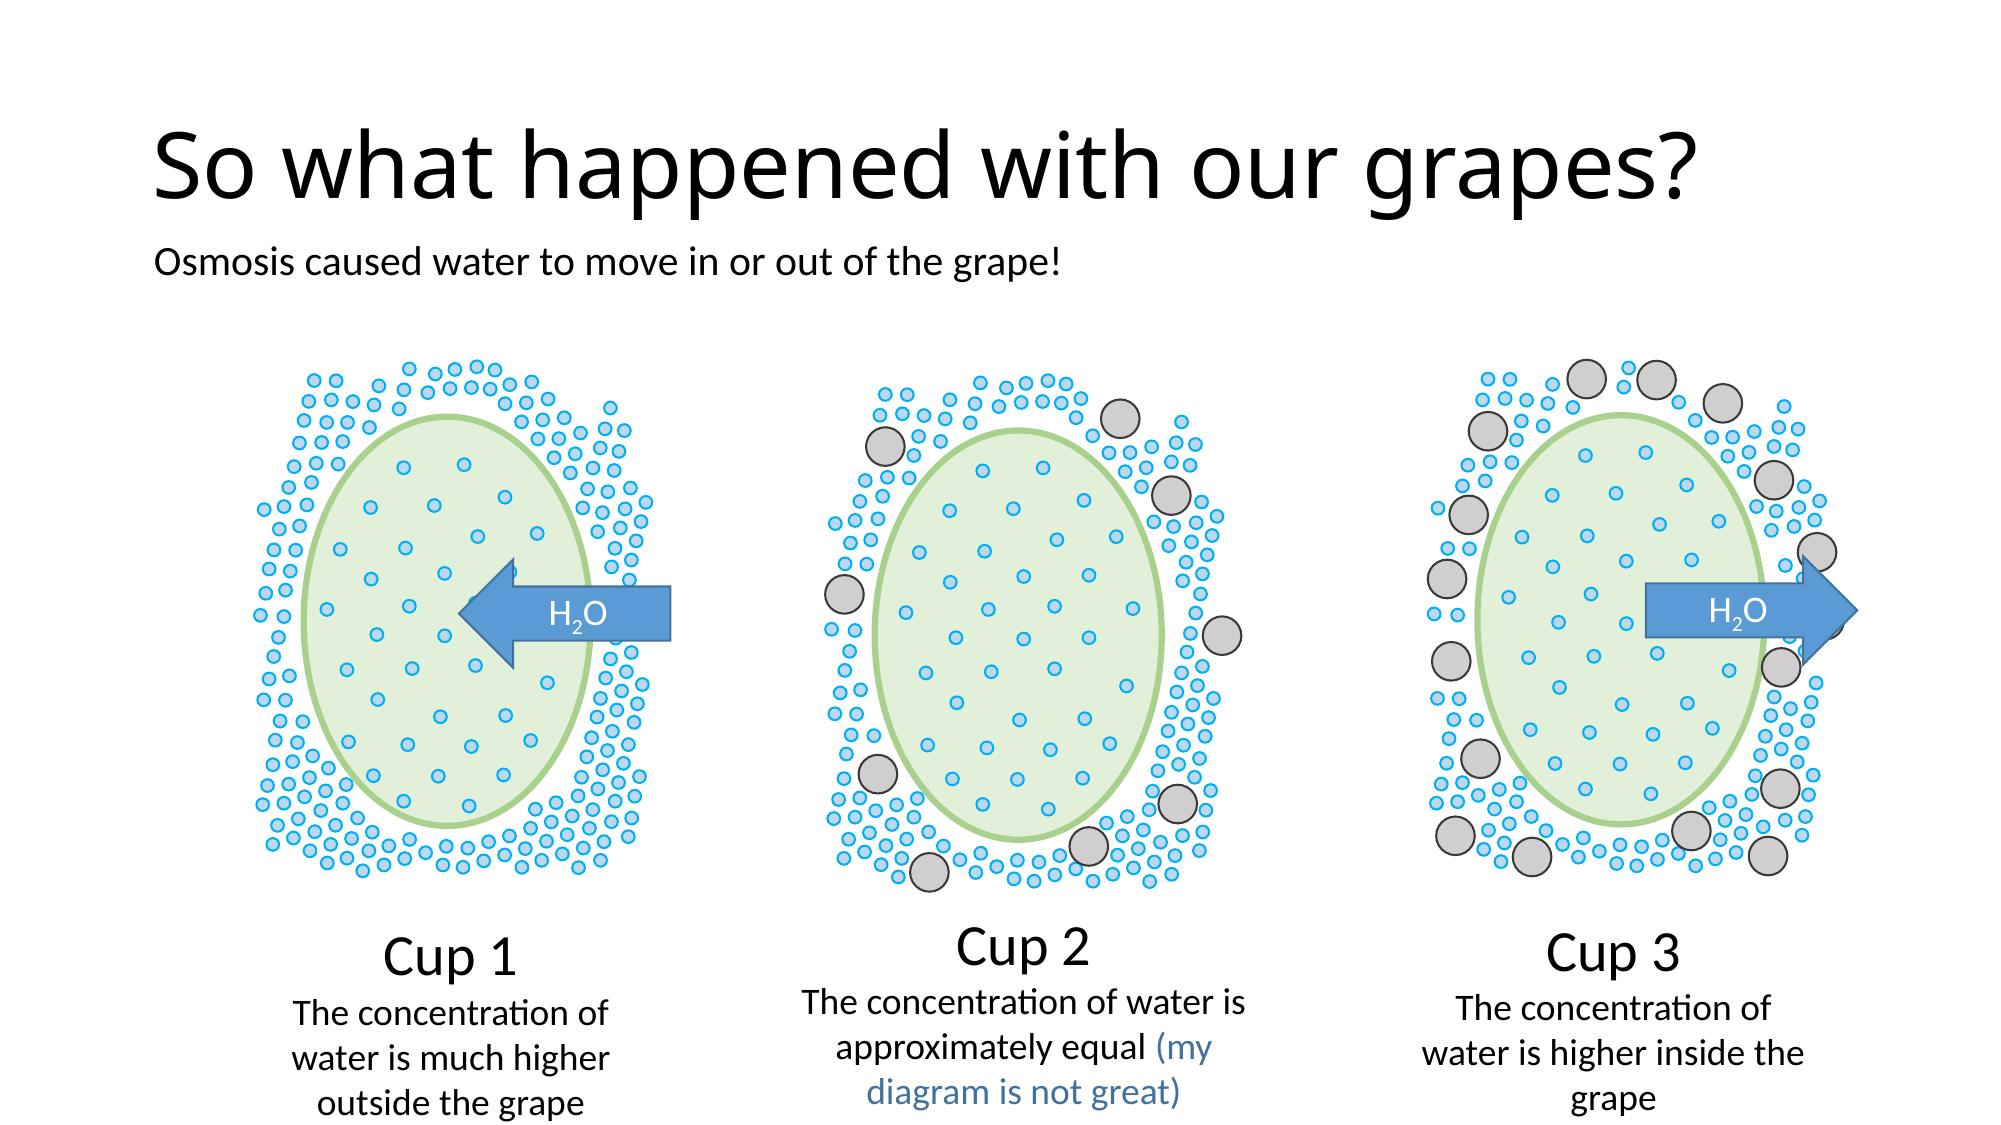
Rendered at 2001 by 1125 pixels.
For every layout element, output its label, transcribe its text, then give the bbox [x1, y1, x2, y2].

text_box [1476, 841, 1492, 857]
text_box [607, 793, 623, 809]
text_box [937, 411, 953, 427]
text_box [623, 645, 639, 660]
text_box [1068, 826, 1110, 867]
text_box Osmosis caused water to move in or out of the grape! [139, 226, 1242, 292]
text_box [600, 484, 616, 500]
text_box [1110, 847, 1126, 863]
text_box [852, 493, 868, 509]
text_box [1191, 843, 1207, 859]
text_box [1654, 832, 1670, 848]
text_box [281, 776, 297, 792]
text_box [1160, 723, 1176, 739]
text_box [359, 415, 536, 458]
text_box [1433, 776, 1449, 792]
text_box [1450, 607, 1466, 623]
text_box [278, 692, 293, 708]
text_box [288, 542, 304, 558]
text_box [1164, 866, 1180, 882]
text_box [1085, 428, 1101, 444]
text_box [1768, 503, 1784, 519]
text_box [397, 851, 413, 867]
text_box [906, 816, 922, 825]
text_box [290, 811, 306, 827]
text_box [307, 824, 323, 840]
text_box [607, 540, 623, 556]
text_box [1481, 822, 1496, 838]
text_box [1796, 479, 1812, 495]
text_box [292, 435, 307, 451]
text_box [1150, 763, 1166, 779]
text_box [1101, 445, 1117, 461]
text_box [852, 790, 868, 806]
text_box [1199, 547, 1215, 563]
text_box [1801, 787, 1817, 803]
text_box [306, 373, 322, 388]
text_box [1435, 815, 1476, 857]
text_box [282, 563, 298, 579]
text_box [1803, 694, 1819, 710]
text_box [878, 838, 894, 854]
text_box [1785, 442, 1801, 458]
text_box [427, 366, 443, 382]
text_box [949, 816, 1088, 841]
text_box [1807, 512, 1823, 528]
text_box [517, 841, 533, 857]
text_box [260, 778, 275, 793]
text_box [296, 413, 312, 428]
text_box [396, 382, 412, 398]
text_box [1031, 854, 1047, 870]
text_box [571, 860, 587, 876]
text_box [935, 838, 951, 854]
text_box [561, 642, 591, 748]
text_box [567, 446, 583, 462]
text_box [1145, 783, 1161, 799]
text_box [1545, 376, 1561, 392]
text_box [1174, 414, 1190, 430]
text_box [402, 831, 418, 847]
text_box [302, 843, 318, 859]
text_box [889, 797, 899, 813]
text_box [1509, 432, 1524, 446]
text_box [853, 682, 868, 698]
text_box [1142, 874, 1158, 890]
text_box [1026, 873, 1042, 889]
text_box [564, 808, 580, 824]
text_box [1174, 665, 1190, 681]
text_box [1777, 812, 1793, 828]
text_box [1707, 851, 1723, 867]
text_box [1552, 801, 1690, 826]
text_box [1725, 429, 1741, 445]
text_box [626, 714, 642, 730]
text_box [890, 869, 906, 885]
text_box [968, 865, 984, 880]
text_box [962, 415, 978, 431]
text_box [1125, 860, 1141, 876]
text_box [859, 556, 875, 572]
text_box [604, 559, 620, 575]
text_box [295, 714, 311, 730]
text_box [868, 803, 884, 819]
text_box [1430, 690, 1445, 706]
text_box [847, 809, 863, 825]
text_box [1496, 835, 1512, 851]
text_box [596, 834, 612, 850]
text_box [1105, 866, 1121, 882]
text_box [502, 828, 517, 844]
text_box [1535, 418, 1551, 434]
text_box [364, 824, 380, 840]
text_box [366, 397, 382, 413]
text_box [1766, 689, 1782, 705]
text_box [1621, 360, 1637, 376]
text_box [1511, 836, 1553, 878]
text_box [598, 670, 614, 686]
text_box [627, 788, 643, 804]
text_box [1746, 424, 1762, 439]
text_box [998, 380, 1014, 396]
text_box [1487, 801, 1503, 817]
text_box [1760, 647, 1802, 688]
text_box [1794, 735, 1810, 751]
text_box [873, 857, 889, 873]
text_box [1733, 825, 1749, 841]
text_box [1502, 371, 1518, 387]
text_box [1169, 684, 1185, 700]
text_box [632, 769, 647, 785]
text_box [391, 401, 407, 417]
text_box [1782, 639, 1797, 645]
text_box [1429, 795, 1444, 811]
text_box [502, 377, 518, 393]
text_box [862, 825, 877, 841]
text_box [1426, 606, 1442, 622]
text_box [418, 845, 434, 861]
text_box [1053, 395, 1069, 411]
text_box [866, 728, 882, 744]
text_box [487, 362, 503, 378]
text_box [638, 494, 654, 510]
text_box [1448, 494, 1490, 536]
text_box [261, 671, 277, 687]
text_box [1176, 737, 1191, 753]
text_box [371, 378, 387, 394]
text_box [575, 500, 591, 516]
text_box [1634, 839, 1650, 855]
text_box [285, 754, 301, 770]
text_box [1462, 541, 1477, 557]
text_box [1140, 479, 1149, 495]
text_box [1195, 566, 1210, 582]
text_box [1183, 534, 1199, 550]
text_box [1068, 410, 1084, 426]
text_box [1180, 716, 1196, 732]
text_box [323, 836, 339, 852]
text_box [314, 435, 330, 450]
text_box [559, 827, 575, 843]
text_box [529, 813, 542, 817]
text_box [873, 518, 899, 752]
text_box [1140, 460, 1154, 476]
title So what happened with our grapes? [137, 59, 1863, 278]
text_box [595, 505, 610, 521]
text_box [265, 757, 281, 773]
text_box [281, 668, 297, 684]
text_box [1790, 421, 1806, 437]
text_box [1744, 786, 1760, 802]
text_box [267, 732, 283, 748]
text_box [299, 497, 315, 513]
text_box [1743, 463, 1752, 479]
text_box [344, 831, 360, 846]
text_box H2O [561, 585, 672, 642]
text_box [603, 651, 618, 667]
text_box [879, 469, 895, 485]
text_box [535, 412, 551, 428]
text_box [304, 474, 319, 490]
text_box [1477, 473, 1493, 489]
text_box [1704, 430, 1720, 445]
text_box [1187, 769, 1203, 785]
text_box [261, 561, 277, 577]
text_box [482, 381, 498, 397]
text_box [1470, 787, 1486, 803]
text_box [581, 820, 597, 836]
text_box [355, 863, 371, 879]
text_box [1058, 376, 1074, 392]
text_box [942, 392, 958, 408]
text_box [617, 501, 633, 517]
text_box [1178, 554, 1194, 570]
text_box [1717, 813, 1733, 828]
text_box [1188, 515, 1204, 531]
text_box [1188, 605, 1204, 621]
text_box [1565, 399, 1581, 415]
text_box [1163, 454, 1179, 470]
text_box [302, 523, 320, 720]
text_box [1114, 828, 1130, 844]
text_box [1460, 738, 1501, 780]
text_box [826, 811, 842, 827]
text_box [1755, 819, 1771, 835]
text_box [847, 623, 863, 638]
text_box [1649, 851, 1665, 867]
text_box [1175, 828, 1190, 844]
text_box [1722, 801, 1738, 809]
text_box [376, 857, 392, 873]
text_box [394, 813, 500, 827]
text_box [1141, 802, 1157, 818]
text_box [623, 552, 639, 568]
text_box [1540, 396, 1556, 411]
text_box [863, 532, 879, 548]
text_box [514, 859, 530, 875]
text_box [1766, 439, 1782, 454]
text_box [297, 789, 313, 805]
text_box [836, 850, 852, 866]
text_box [1439, 755, 1455, 771]
text_box [1763, 708, 1779, 724]
text_box [460, 840, 476, 856]
text_box [562, 465, 578, 481]
text_box [603, 400, 618, 416]
text_box [1006, 871, 1022, 887]
text_box [933, 433, 949, 449]
text_box [543, 814, 559, 830]
text_box [276, 609, 292, 625]
text_box [1209, 508, 1225, 524]
text_box [438, 838, 454, 854]
text_box [1193, 586, 1208, 602]
text_box [335, 434, 351, 450]
text_box [1440, 540, 1456, 556]
text_box [1085, 873, 1101, 889]
text_box [271, 629, 287, 645]
text_box [469, 359, 485, 375]
text_box [1099, 398, 1141, 440]
text_box [884, 817, 900, 832]
text_box [1430, 500, 1446, 516]
text_box [906, 448, 922, 461]
text_box [1760, 768, 1801, 810]
text_box [514, 414, 530, 430]
text_box [420, 385, 436, 401]
text_box [872, 407, 888, 423]
text_box [1157, 783, 1199, 825]
text_box [1671, 394, 1687, 410]
text_box [899, 831, 915, 847]
text_box [575, 840, 591, 856]
text_box H2O [1743, 553, 1859, 667]
text_box [1523, 809, 1539, 825]
text_box [1185, 697, 1201, 713]
text_box [1636, 359, 1677, 401]
text_box [857, 753, 899, 795]
text_box [1773, 741, 1789, 757]
text_box [1073, 391, 1089, 407]
text_box [1161, 538, 1177, 554]
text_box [1502, 446, 1743, 801]
text_box [991, 399, 1007, 415]
text_box [497, 396, 513, 412]
text_box [540, 391, 556, 407]
text_box [1119, 816, 1135, 825]
text_box [1513, 413, 1529, 429]
text_box [609, 642, 623, 646]
text_box [271, 521, 287, 537]
text_box [1182, 457, 1198, 473]
text_box [340, 415, 355, 430]
text_box [401, 361, 417, 377]
text_box [895, 406, 910, 422]
text_box [1151, 475, 1192, 516]
text_box [272, 713, 288, 729]
text_box [1203, 783, 1219, 799]
text_box [256, 692, 272, 708]
text_box [1140, 524, 1163, 746]
text_box [328, 817, 343, 833]
text_box [600, 743, 615, 758]
text_box [899, 387, 915, 403]
text_box [1482, 454, 1498, 470]
text_box [843, 535, 858, 551]
text_box [1480, 371, 1496, 387]
text_box [1702, 382, 1744, 424]
text_box [1805, 767, 1821, 783]
text_box [1796, 531, 1838, 572]
text_box [1179, 644, 1195, 660]
text_box [837, 662, 853, 678]
text_box [1469, 712, 1485, 728]
text_box [1204, 528, 1220, 543]
text_box [1797, 644, 1802, 658]
text_box [1701, 801, 1717, 816]
text_box [463, 380, 479, 396]
text_box [628, 533, 644, 549]
text_box [1688, 858, 1704, 874]
text_box [634, 677, 650, 692]
text_box [877, 386, 893, 402]
text_box [339, 850, 355, 866]
text_box [584, 730, 600, 746]
text_box [824, 621, 840, 637]
text_box [1099, 816, 1114, 831]
text_box [1747, 768, 1763, 784]
text_box [1753, 459, 1795, 501]
text_box [1800, 713, 1816, 729]
text_box [618, 664, 634, 680]
text_box [1591, 843, 1607, 859]
text_box [1040, 373, 1056, 389]
text_box [286, 459, 302, 475]
text_box [1201, 615, 1243, 657]
text_box [1570, 849, 1586, 865]
text_box [265, 836, 281, 852]
text_box [1791, 499, 1807, 515]
text_box [1455, 775, 1470, 791]
text_box [524, 374, 540, 390]
text_box [1166, 519, 1182, 535]
text_box [849, 706, 865, 722]
text_box [1797, 809, 1813, 825]
text_box [1493, 854, 1509, 870]
text_box [614, 683, 630, 699]
text_box [1146, 854, 1162, 870]
text_box [832, 685, 848, 701]
text_box [1155, 744, 1171, 760]
text_box [313, 803, 328, 818]
text_box [590, 781, 606, 797]
text_box [597, 421, 613, 437]
text_box [593, 690, 608, 706]
text_box [585, 802, 601, 818]
text_box [258, 585, 274, 601]
text_box [973, 845, 989, 861]
text_box [1712, 832, 1728, 848]
text_box [476, 853, 492, 869]
text_box [1747, 835, 1789, 877]
text_box [623, 480, 638, 496]
text_box [252, 607, 268, 623]
text_box [345, 394, 361, 410]
text_box [621, 572, 637, 585]
text_box [1206, 690, 1221, 706]
text_box [1771, 419, 1787, 435]
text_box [899, 461, 1140, 816]
text_box [916, 408, 932, 424]
text_box [1794, 827, 1810, 843]
text_box [972, 375, 988, 391]
text_box [381, 838, 397, 854]
text_box [1671, 810, 1712, 852]
text_box [1198, 802, 1214, 818]
text_box [837, 556, 853, 572]
text_box [1743, 444, 1757, 460]
text_box [1188, 437, 1203, 452]
text_box [447, 362, 463, 377]
text_box [1451, 691, 1467, 707]
text_box [1475, 392, 1491, 408]
text_box [921, 824, 937, 840]
text_box [824, 574, 865, 615]
text_box [1476, 502, 1502, 737]
text_box [1195, 824, 1211, 840]
text_box [1441, 731, 1457, 747]
text_box [308, 455, 322, 471]
text_box [595, 762, 611, 778]
text_box [1670, 846, 1686, 861]
text_box [836, 771, 852, 787]
text_box [266, 649, 282, 664]
text_box [1687, 412, 1703, 428]
text_box [1538, 823, 1554, 839]
text_box [1612, 837, 1628, 853]
text_box [592, 440, 608, 456]
text_box [1467, 410, 1509, 452]
text_box [620, 829, 636, 845]
text_box [530, 431, 546, 447]
text_box Cup 2 The concentration of water is approximately equal (my diagram is not great) [760, 899, 1288, 1120]
text_box [611, 443, 627, 459]
text_box [593, 852, 608, 868]
text_box [551, 431, 567, 447]
text_box [1164, 704, 1179, 720]
text_box [1146, 514, 1162, 530]
text_box [827, 706, 843, 722]
text_box [1783, 701, 1798, 717]
text_box [589, 709, 605, 725]
text_box [1182, 625, 1198, 641]
text_box [1130, 841, 1146, 857]
text_box [481, 834, 497, 850]
text_box [580, 481, 596, 497]
text_box [1753, 747, 1768, 763]
text_box [579, 749, 595, 765]
text_box [323, 392, 339, 408]
text_box [554, 846, 570, 862]
text_box [1167, 848, 1183, 864]
text_box [556, 410, 572, 426]
text_box [1575, 830, 1591, 846]
text_box [1047, 867, 1063, 883]
text_box [1122, 445, 1138, 461]
text_box [1501, 816, 1517, 832]
text_box [1491, 782, 1502, 797]
text_box [831, 792, 847, 807]
text_box [1808, 675, 1824, 691]
text_box [350, 813, 366, 826]
text_box [615, 755, 631, 771]
text_box [1168, 435, 1184, 451]
text_box [1778, 722, 1794, 738]
text_box [1497, 390, 1513, 406]
text_box [629, 696, 645, 712]
text_box [497, 847, 513, 863]
text_box [1776, 399, 1792, 414]
text_box [539, 833, 554, 849]
text_box [1052, 848, 1068, 864]
text_box [1795, 571, 1802, 582]
text_box [838, 746, 854, 762]
text_box [1789, 754, 1805, 770]
text_box [1743, 639, 1765, 730]
text_box [941, 429, 1096, 461]
text_box [455, 859, 471, 875]
text_box [1519, 392, 1535, 408]
text_box [624, 810, 640, 826]
text_box [435, 857, 451, 873]
text_box [1018, 375, 1034, 391]
text_box [1135, 822, 1151, 838]
text_box [319, 855, 335, 871]
text_box [1566, 358, 1608, 400]
text_box [1450, 794, 1466, 810]
text_box [1068, 861, 1084, 877]
text_box [1738, 807, 1754, 822]
text_box [276, 499, 292, 515]
text_box [362, 420, 377, 435]
text_box [1194, 494, 1210, 510]
text_box [1616, 379, 1632, 395]
text_box [875, 488, 891, 504]
text_box [361, 843, 377, 859]
text_box [1777, 558, 1793, 573]
text_box [909, 852, 950, 893]
text_box [894, 850, 910, 866]
text_box [989, 859, 1005, 875]
text_box [328, 373, 344, 389]
text_box [574, 769, 589, 785]
text_box [256, 502, 272, 518]
text_box [534, 852, 550, 868]
text_box [255, 797, 271, 813]
text_box [561, 494, 590, 585]
text_box [1430, 640, 1472, 682]
text_box [1749, 499, 1764, 514]
text_box [1197, 728, 1213, 744]
text_box [1144, 439, 1160, 455]
text_box [911, 428, 927, 444]
text_box [518, 395, 534, 411]
text_box [1455, 478, 1470, 494]
text_box [570, 788, 586, 804]
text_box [320, 458, 561, 813]
text_box [590, 524, 606, 540]
text_box [266, 542, 282, 558]
text_box Cup 3 The concentration of water is higher inside the grape [1395, 905, 1832, 1125]
text_box [292, 518, 308, 534]
text_box [1035, 394, 1051, 409]
text_box [270, 817, 286, 833]
text_box [276, 795, 292, 811]
text_box [585, 460, 601, 476]
text_box [843, 727, 859, 743]
text_box [319, 414, 335, 430]
text_box [604, 814, 619, 830]
text_box [857, 473, 873, 488]
text_box [606, 463, 622, 478]
text_box [604, 723, 620, 739]
text_box [278, 582, 293, 598]
text_box [1201, 710, 1217, 726]
text_box [1460, 457, 1476, 473]
text_box [1757, 728, 1773, 744]
text_box [827, 516, 843, 532]
text_box [442, 381, 458, 397]
text_box [1629, 858, 1645, 874]
text_box [865, 426, 906, 467]
text_box [1171, 756, 1187, 772]
text_box [290, 735, 305, 751]
text_box [1812, 493, 1828, 509]
text_box [616, 423, 632, 439]
text_box [857, 844, 873, 860]
text_box [1192, 751, 1207, 766]
text_box [1509, 801, 1524, 810]
text_box [611, 775, 626, 790]
text_box [847, 513, 863, 528]
text_box [1555, 836, 1571, 852]
text_box [1728, 845, 1744, 860]
text_box [1013, 395, 1029, 410]
text_box [302, 770, 317, 786]
text_box [609, 702, 625, 718]
text_box [1175, 573, 1191, 589]
text_box [1426, 558, 1468, 600]
text_box Cup 1 The concentration of water is much higher outside the grape [233, 910, 669, 1125]
text_box [285, 830, 301, 846]
text_box [1194, 658, 1210, 674]
text_box [1743, 509, 1763, 582]
text_box [1763, 522, 1779, 538]
text_box [1190, 678, 1205, 694]
text_box [1786, 519, 1802, 534]
text_box [573, 425, 588, 441]
text_box [305, 748, 320, 764]
text_box [1609, 856, 1625, 871]
text_box [301, 393, 317, 409]
text_box [523, 820, 539, 836]
text_box [1153, 834, 1168, 850]
text_box [633, 514, 649, 530]
text_box [281, 479, 297, 495]
text_box [620, 737, 636, 753]
text_box [546, 450, 562, 460]
text_box [842, 643, 858, 659]
text_box [1009, 852, 1025, 868]
text_box [952, 852, 968, 868]
text_box [612, 520, 628, 536]
text_box [870, 511, 886, 527]
text_box [1446, 712, 1462, 727]
text_box [841, 831, 857, 847]
text_box [967, 396, 983, 412]
text_box [1543, 414, 1699, 446]
